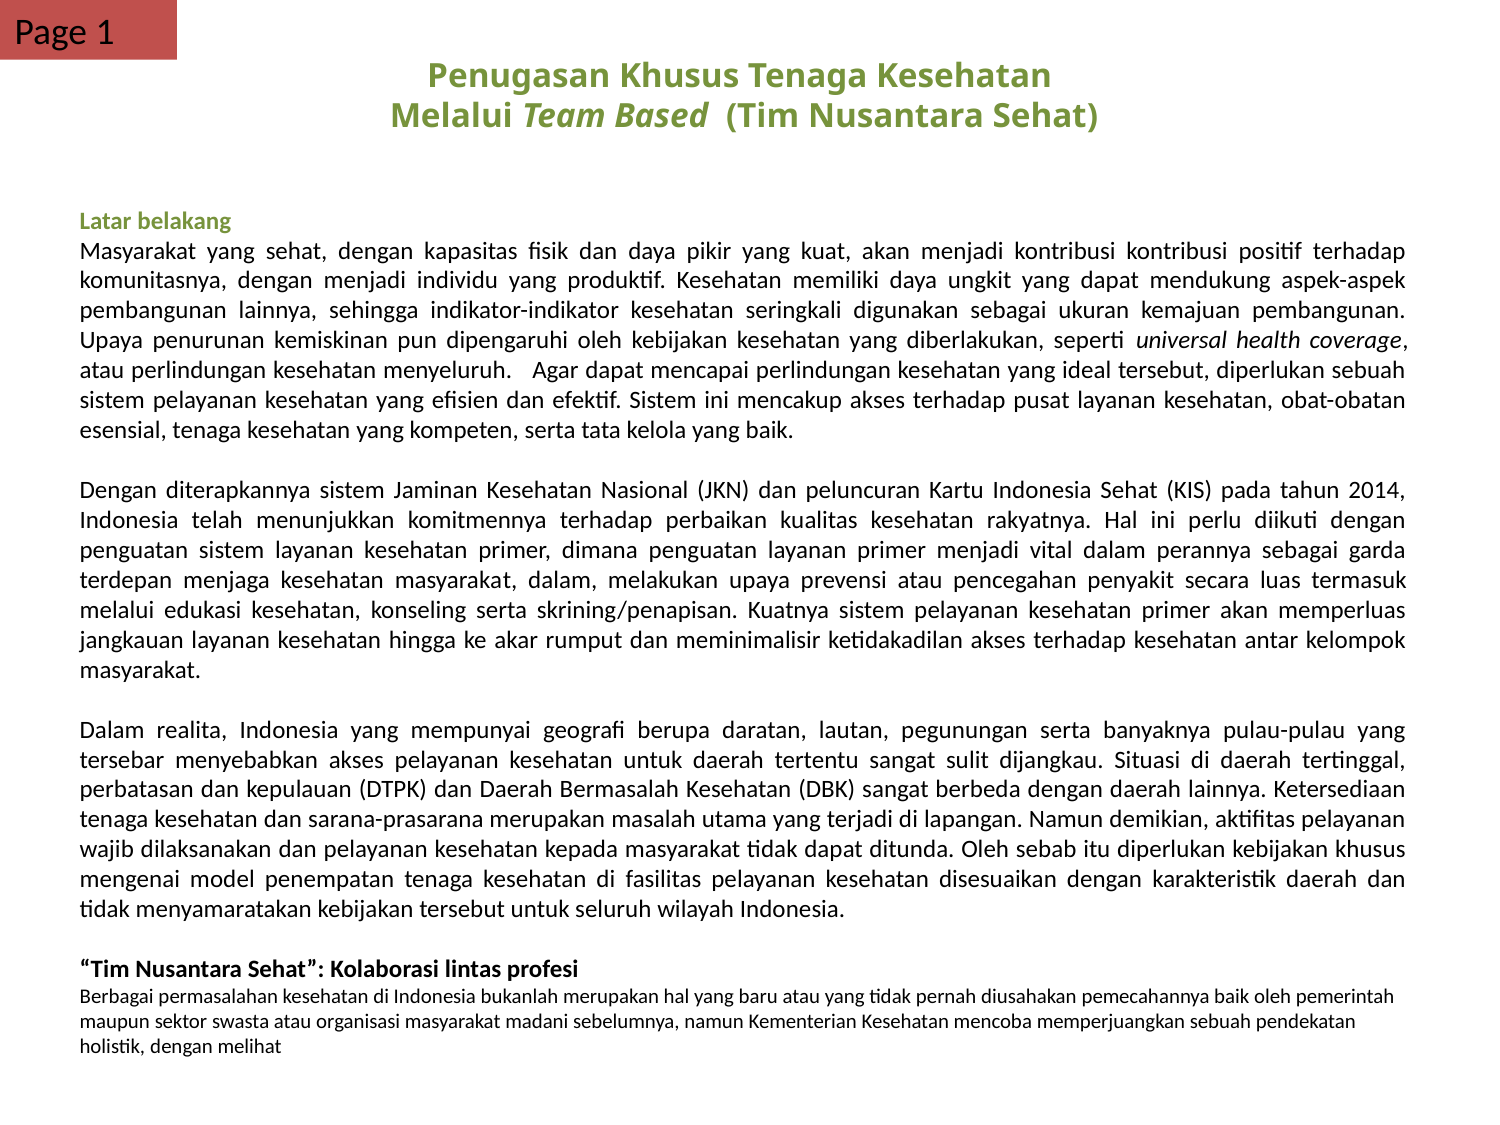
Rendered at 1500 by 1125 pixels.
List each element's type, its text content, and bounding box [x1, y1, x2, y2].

text_box Penugasan Khusus Tenaga Kesehatan Melalui Team Based (Tim Nusantara Sehat) Latar belakang Masyarakat yang sehat, dengan kapasitas fisik dan daya pikir yang kuat, akan menjadi kontribusi kontribusi positif terhadap komunitasnya, dengan menjadi individu yang produktif. Kesehatan memiliki daya ungkit yang dapat mendukung aspek-aspek pembangunan lainnya, sehingga indikator-indikator kesehatan seringkali digunakan sebagai ukuran kemajuan pembangunan. Upaya penurunan kemiskinan pun dipengaruhi oleh kebijakan kesehatan yang diberlakukan, seperti universal health coverage, atau perlindungan kesehatan menyeluruh. Agar dapat mencapai perlindungan kesehatan yang ideal tersebut, diperlukan sebuah sistem pelayanan kesehatan yang efisien dan efektif. Sistem ini mencakup akses terhadap pusat layanan kesehatan, obat-obatan esensial, tenaga kesehatan yang kompeten, serta tata kelola yang baik. Dengan diterapkannya sistem Jaminan Kesehatan Nasional (JKN) dan peluncuran Kartu Indonesia Sehat (KIS) pada tahun 2014, Indonesia telah menunjukkan komitmennya terhadap perbaikan kualitas kesehatan rakyatnya. Hal ini perlu diikuti dengan penguatan sistem layanan kesehatan primer, dimana penguatan layanan primer menjadi vital dalam perannya sebagai garda terdepan menjaga kesehatan masyarakat, dalam, melakukan upaya prevensi atau pencegahan penyakit secara luas termasuk melalui edukasi kesehatan, konseling serta skrining/penapisan. Kuatnya sistem pelayanan kesehatan primer akan memperluas jangkauan layanan kesehatan hingga ke akar rumput dan meminimalisir ketidakadilan akses terhadap kesehatan antar kelompok masyarakat. Dalam realita, Indonesia yang mempunyai geografi berupa daratan, lautan, pegunungan serta banyaknya pulau-pulau yang tersebar menyebabkan akses pelayanan kesehatan untuk daerah tertentu sangat sulit dijangkau. Situasi di daerah tertinggal, perbatasan dan kepulauan (DTPK) dan Daerah Bermasalah Kesehatan (DBK) sangat berbeda dengan daerah lainnya. Ketersediaan tenaga kesehatan dan sarana-prasarana merupakan masalah utama yang terjadi di lapangan. Namun demikian, aktifitas pelayanan wajib dilaksanakan dan pelayanan kesehatan kepada masyarakat tidak dapat ditunda. Oleh sebab itu diperlukan kebijakan khusus mengenai model penempatan tenaga kesehatan di fasilitas pelayanan kesehatan disesuaikan dengan karakteristik daerah dan tidak menyamaratakan kebijakan tersebut untuk seluruh wilayah Indonesia. “Tim Nusantara Sehat”: Kolaborasi lintas profesi Berbagai permasalahan kesehatan di Indonesia bukanlah merupakan hal yang baru atau yang tidak pernah diusahakan pemecahannya baik oleh pemerintah maupun sektor swasta atau organisasi masyarakat madani sebelumnya, namun Kementerian Kesehatan mencoba memperjuangkan sebuah pendekatan holistik, dengan melihat [64, 47, 1424, 1065]
text_box Page 1 [0, 0, 177, 60]
